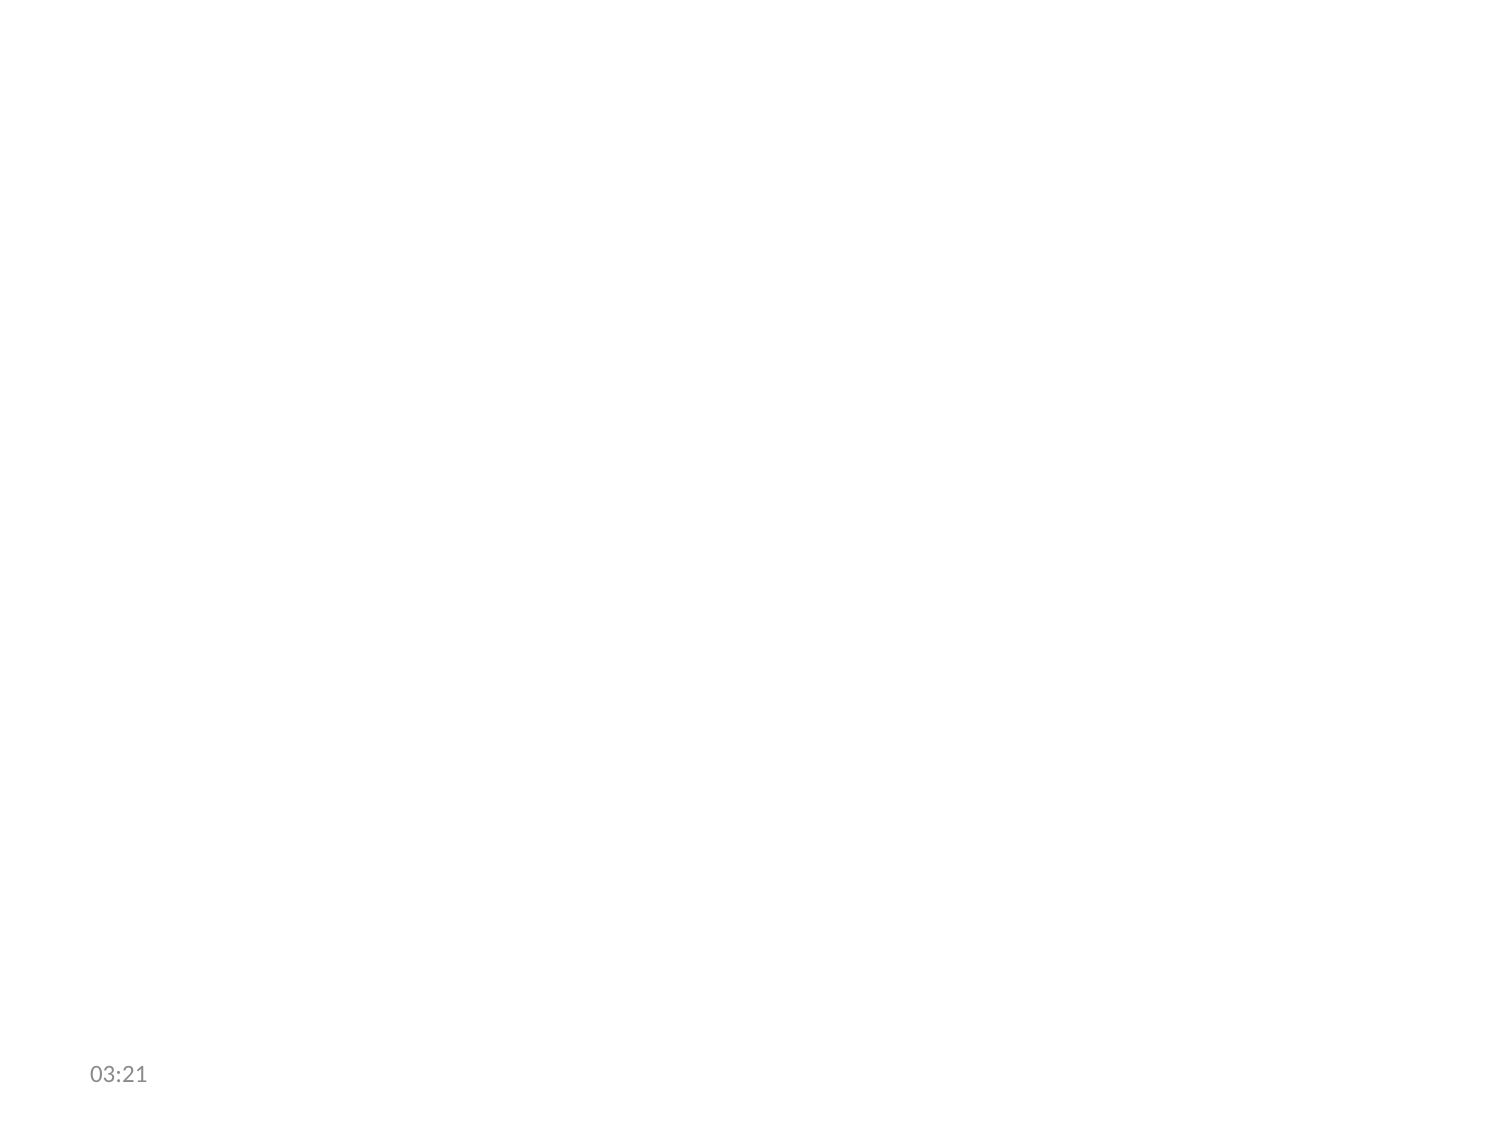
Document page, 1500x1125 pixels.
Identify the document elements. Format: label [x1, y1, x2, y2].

slide_number [75, 1042, 425, 1103]
